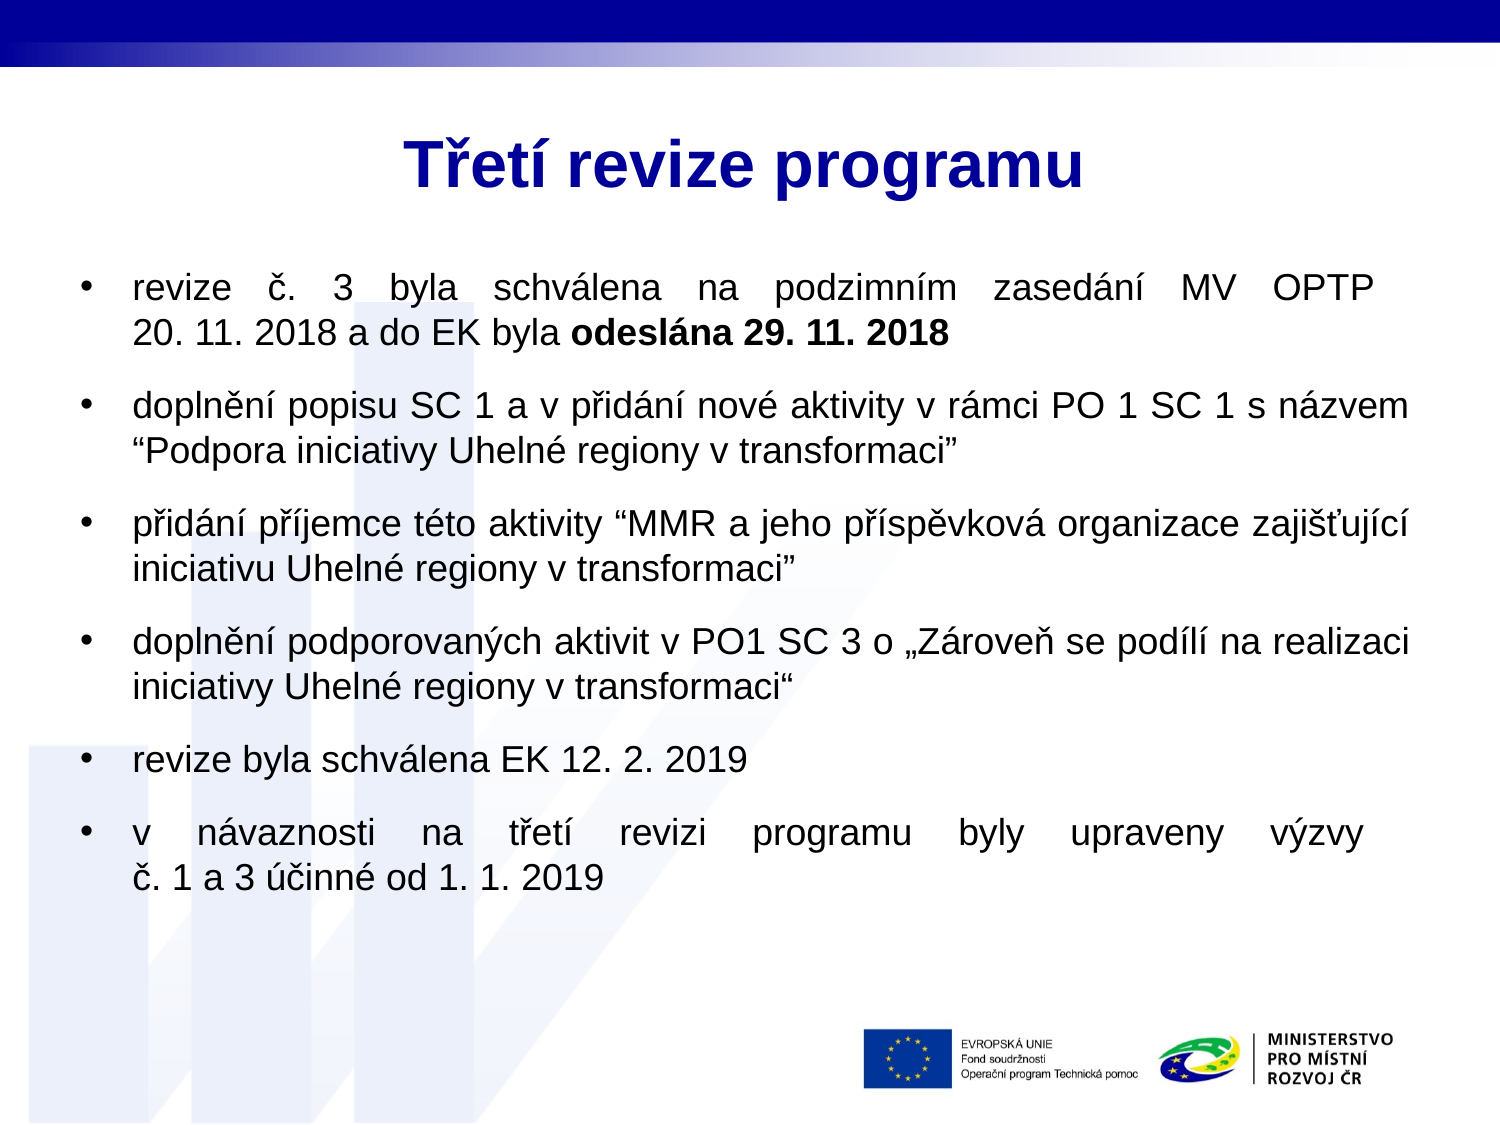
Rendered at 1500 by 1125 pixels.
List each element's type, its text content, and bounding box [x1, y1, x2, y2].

picture [29, 302, 1412, 1125]
title Třetí revize programu [64, 113, 1425, 197]
list revize č. 3 byla schválena na podzimním zasedání MV OPTP 20. 11. 2018 a do EK byla odeslána 29. 11. 2018 doplnění popisu SC 1 a v přidání nové aktivity v rámci PO 1 SC 1 s názvem “Podpora iniciativy Uhelné regiony v transformaci” přidání příjemce této aktivity “MMR a jeho příspěvková organizace zajišťující iniciativu Uhelné regiony v transformaci” doplnění podporovaných aktivit v PO1 SC 3 o „Zároveň se podílí na realizaci iniciativy Uhelné regiony v transformaci“ revize byla schválena EK 12. 2. 2019 v návaznosti na třetí revizi programu byly upraveny výzvy č. 1 a 3 účinné od 1. 1. 2019 [64, 255, 1425, 917]
